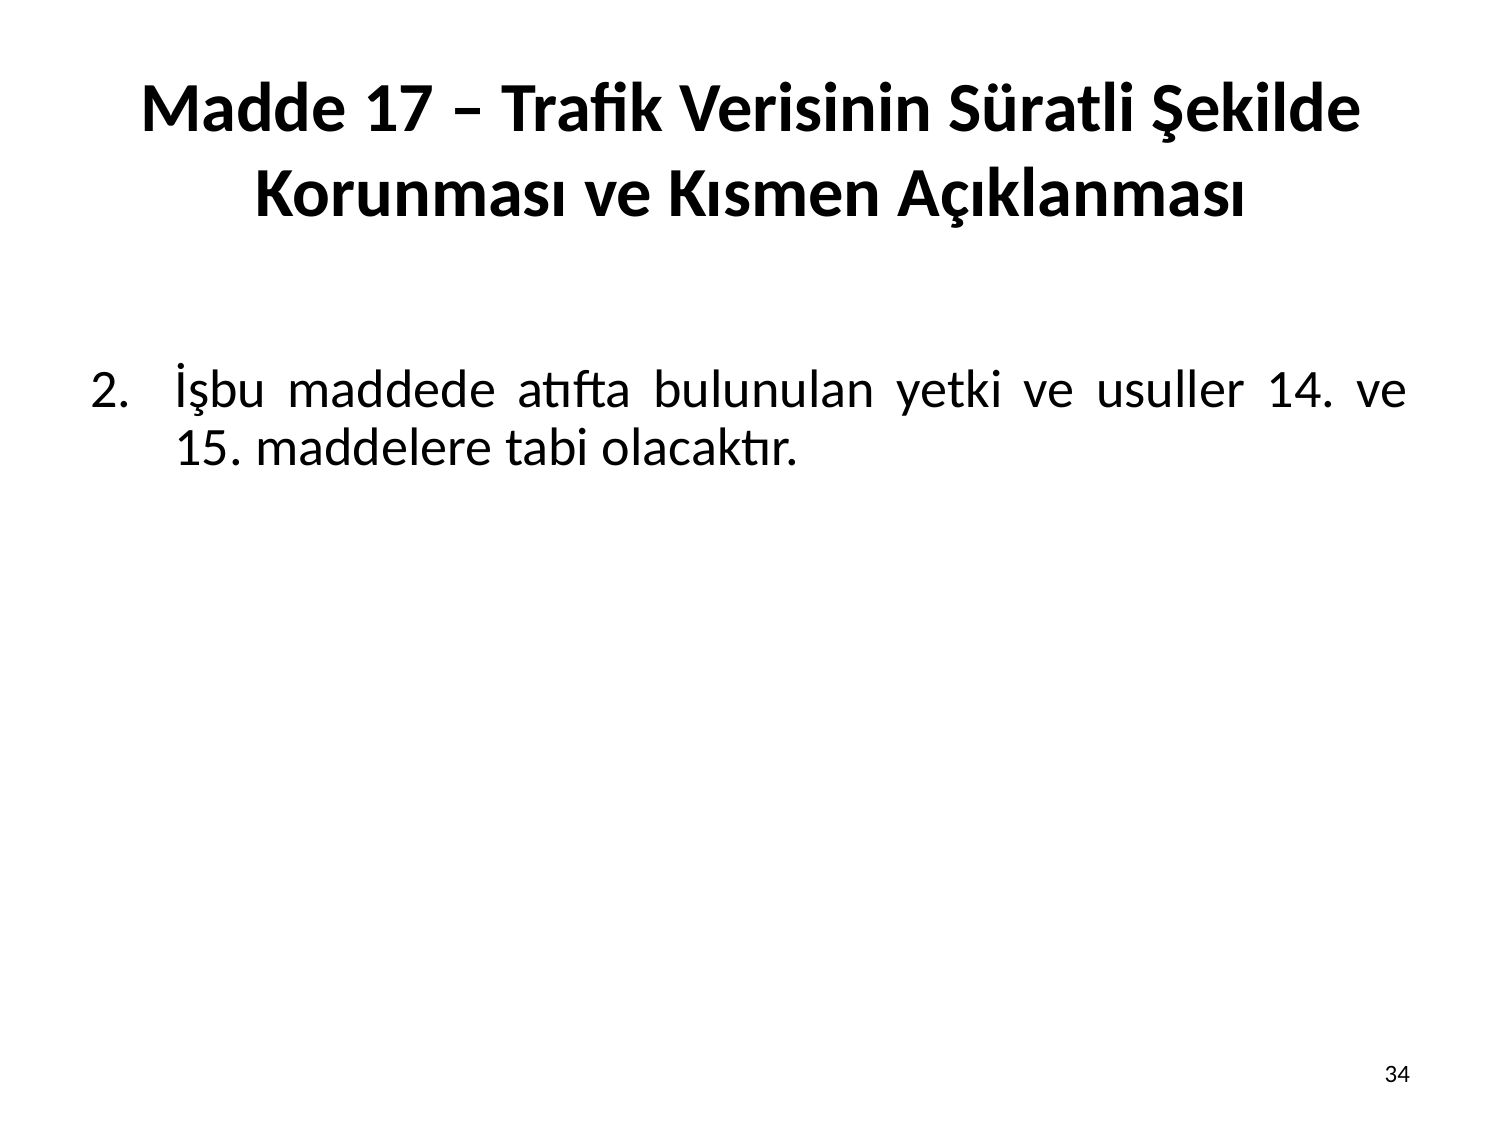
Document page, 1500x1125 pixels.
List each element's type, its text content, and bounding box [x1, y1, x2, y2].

slide_number 34 [1074, 1042, 1425, 1103]
list İşbu maddede atıfta bulunulan yetki ve usuller 14. ve 15. maddelere tabi olacaktır. [74, 352, 1426, 696]
title Madde 17 – Trafik Verisinin Süratli Şekilde Korunması ve Kısmen Açıklanması [76, 51, 1428, 240]
